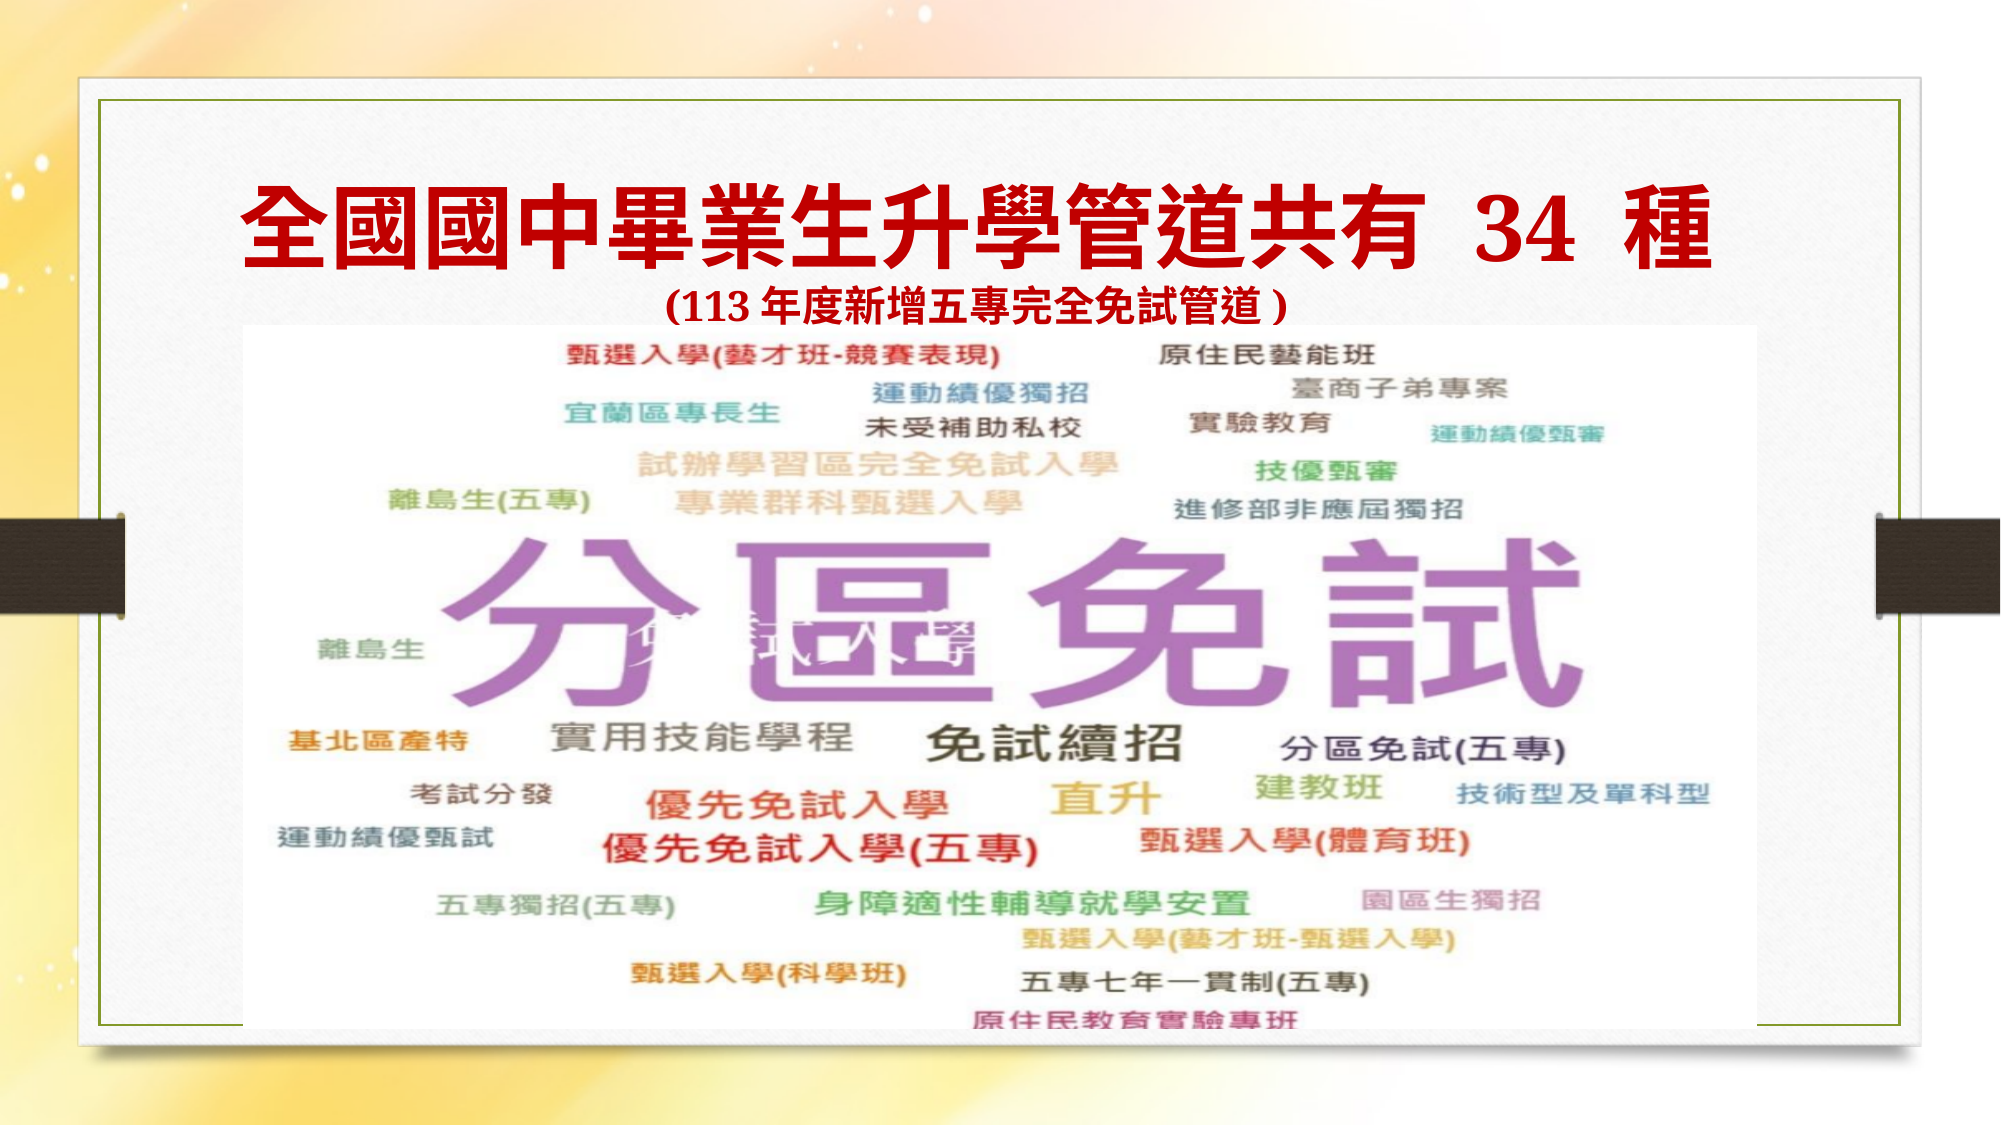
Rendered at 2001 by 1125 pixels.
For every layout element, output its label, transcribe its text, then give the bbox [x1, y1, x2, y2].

text_box 全國國中畢業生升學管道共有 34 種 (113年度新增五專完全免試管道) [114, 161, 1839, 380]
picture [0, 0, 2001, 1125]
